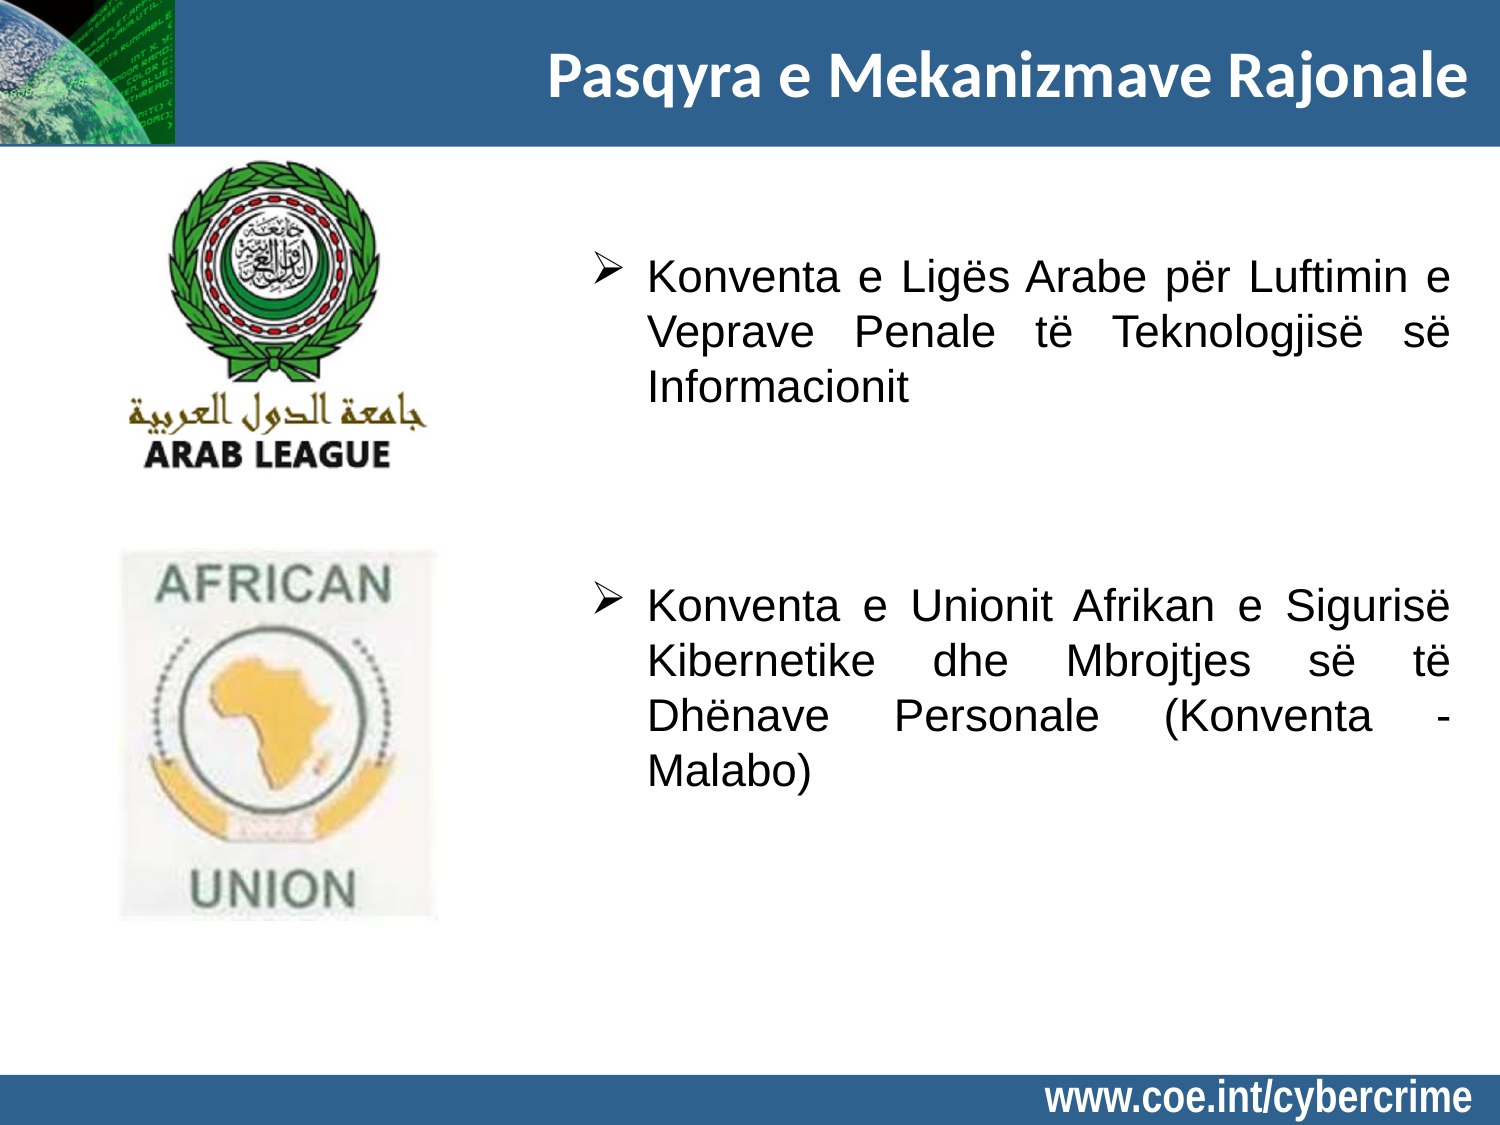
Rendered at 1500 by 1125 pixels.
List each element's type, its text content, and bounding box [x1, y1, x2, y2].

text_box [0, 1073, 1030, 1125]
text_box Konventa e Ligës Arabe për Luftimin e Veprave Penale të Teknologjisë së Informacionit Konventa e Unionit Afrikan e Sigurisë Kibernetike dhe Mbrojtjes së të Dhënave Personale (Konventa - Malabo) [575, 238, 1467, 969]
text_box Pasqyra e Mekanizmave Rajonale [177, 0, 1500, 149]
picture [32, 154, 506, 481]
picture [118, 547, 438, 921]
text_box www.coe.int/cybercrime [1030, 1059, 1500, 1125]
picture [0, 0, 175, 144]
